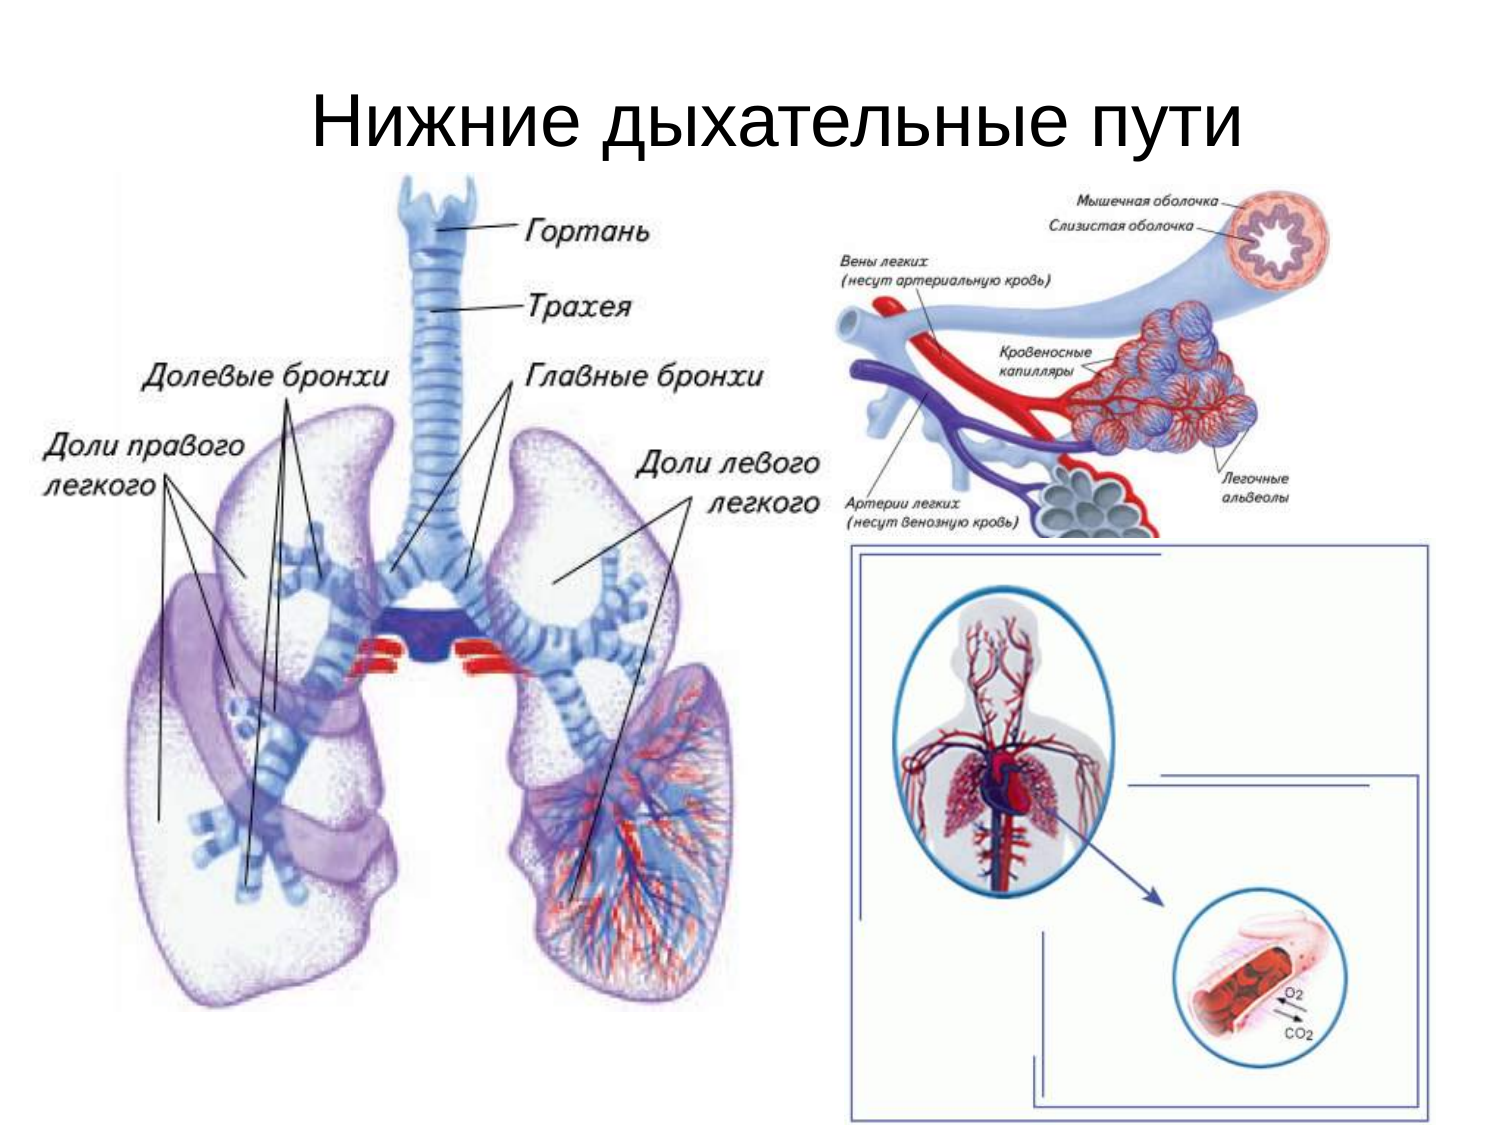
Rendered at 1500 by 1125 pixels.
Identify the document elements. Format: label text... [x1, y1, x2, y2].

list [844, 538, 1436, 1125]
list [832, 184, 1333, 544]
title Нижние дыхательные пути [159, 30, 1398, 203]
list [29, 172, 834, 1012]
